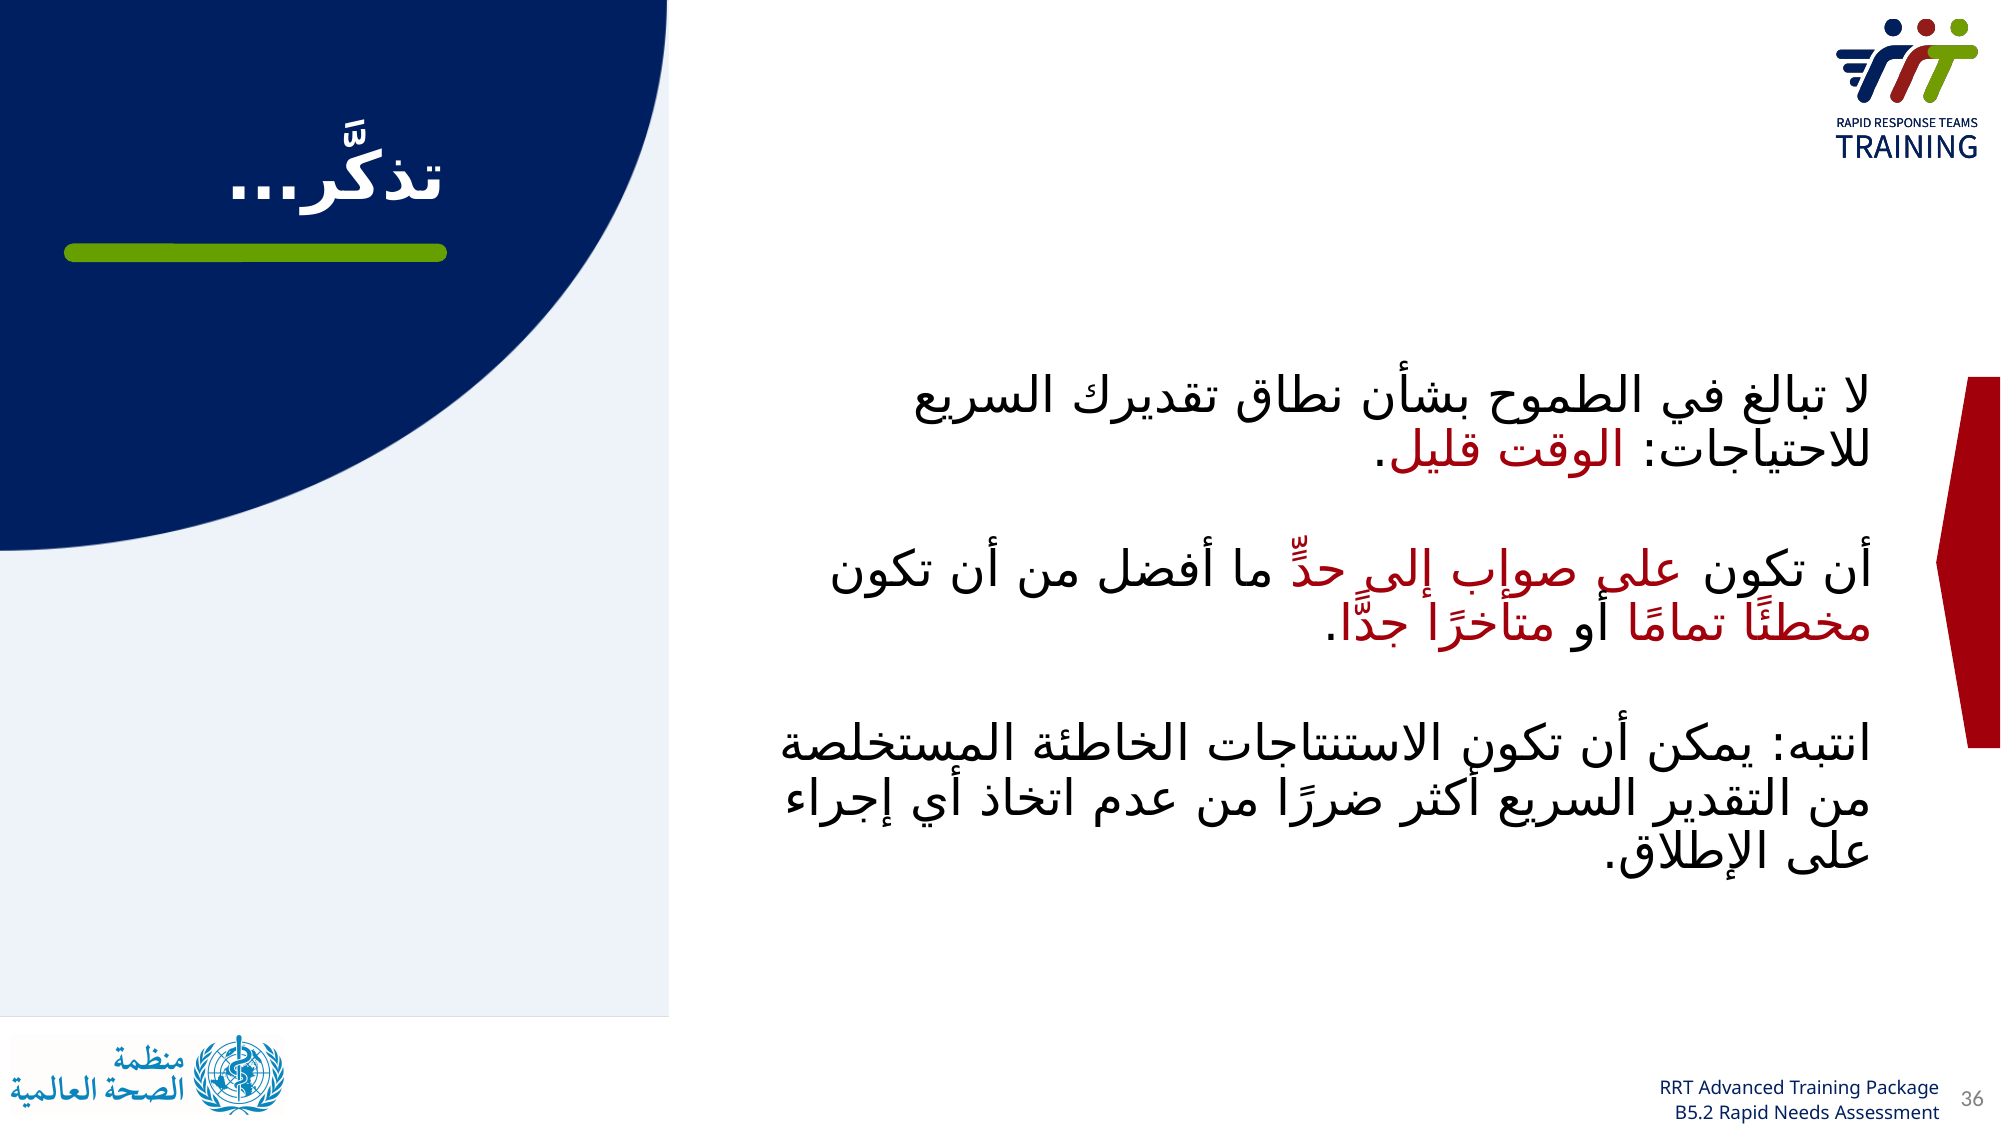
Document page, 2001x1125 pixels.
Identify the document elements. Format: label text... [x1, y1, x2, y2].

picture [11, 1035, 284, 1115]
list لا تبالغ في الطموح بشأن نطاق تقديرك السريع للاحتياجات: الوقت قليل. أن تكون على صواب إلى حدٍّ ما أفضل من أن تكون مخطئًا تمامًا أو متأخرًا جدًّا. انتبه: يمكن أن تكون الاستنتاجات الخاطئة المستخلصة من التقدير السريع أكثر ضررًا من عدم اتخاذ أي إجراء على الإطلاق. [692, 360, 1882, 777]
text_box تذكَّر... [77, 136, 454, 219]
picture [0, 0, 669, 1018]
picture [241, 1050, 247, 1059]
picture [1835, 19, 1978, 167]
